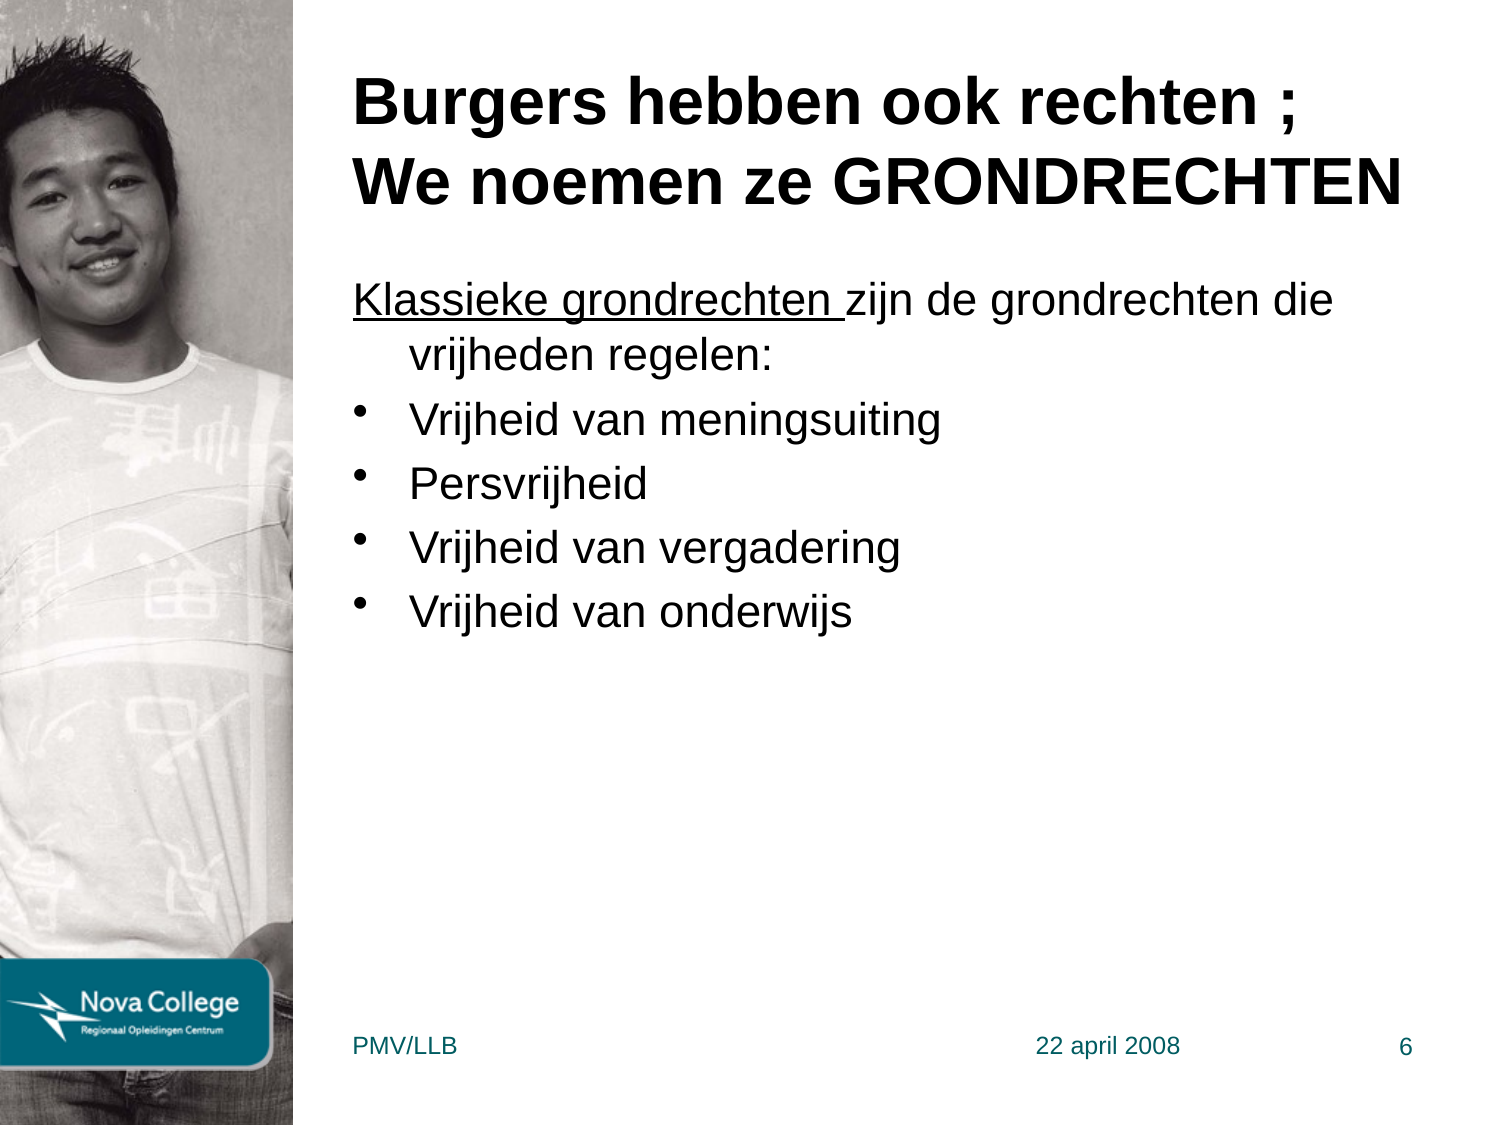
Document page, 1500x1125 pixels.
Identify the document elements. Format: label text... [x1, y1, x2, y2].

text_box PMV/LLB [337, 1025, 1009, 1068]
picture [0, 0, 293, 1125]
slide_number 6 [1331, 1022, 1429, 1076]
title Burgers hebben ook rechten ; We noemen ze GRONDRECHTEN [337, 49, 1427, 226]
text_box 22 april 2008 [1020, 1025, 1323, 1068]
list Klassieke grondrechten zijn de grondrechten die vrijheden regelen: Vrijheid van meningsuiting Persvrijheid Vrijheid van vergadering Vrijheid van onderwijs [337, 262, 1427, 938]
